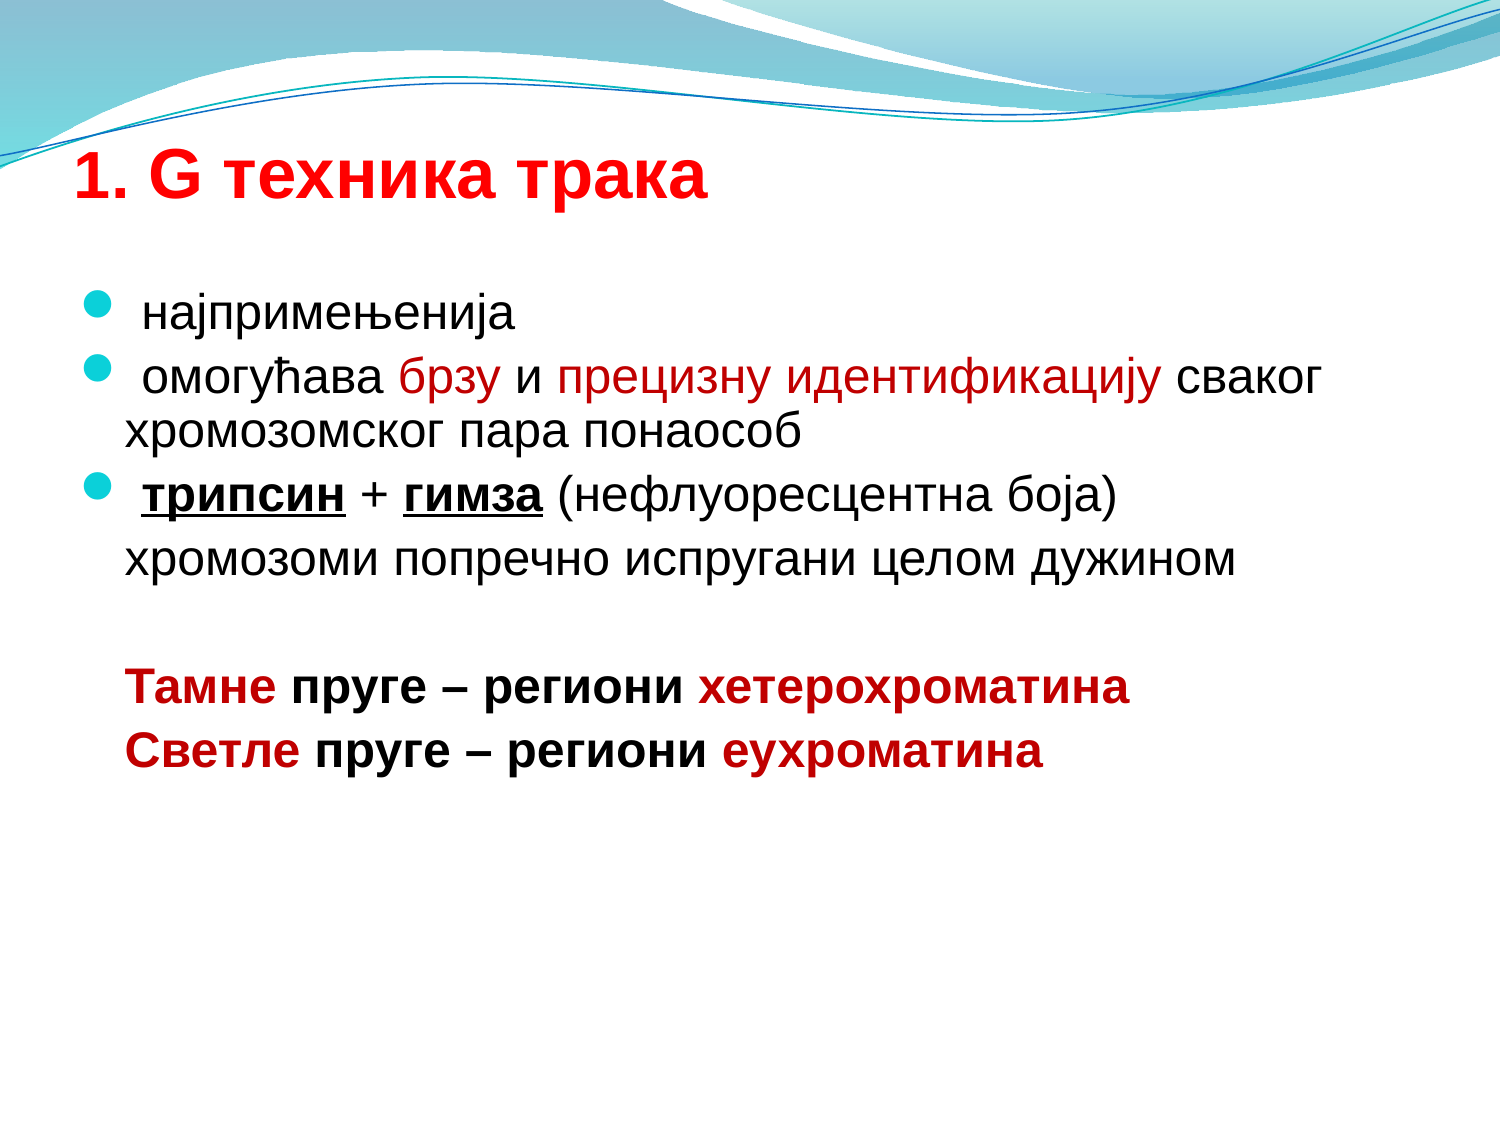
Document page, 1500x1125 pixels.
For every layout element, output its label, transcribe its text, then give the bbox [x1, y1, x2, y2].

title 1. G техника трака [0, 45, 1350, 213]
list најпримењенија омогућава брзу и прецизну идентификацију сваког хромозомског пара понаособ трипсин + гимза (нефлуоресцентна боја) хромозоми попречно испругани целом дужином Тамне пруге – региони хетерохроматина Светле пруге – региони еухроматина [64, 278, 1438, 1078]
